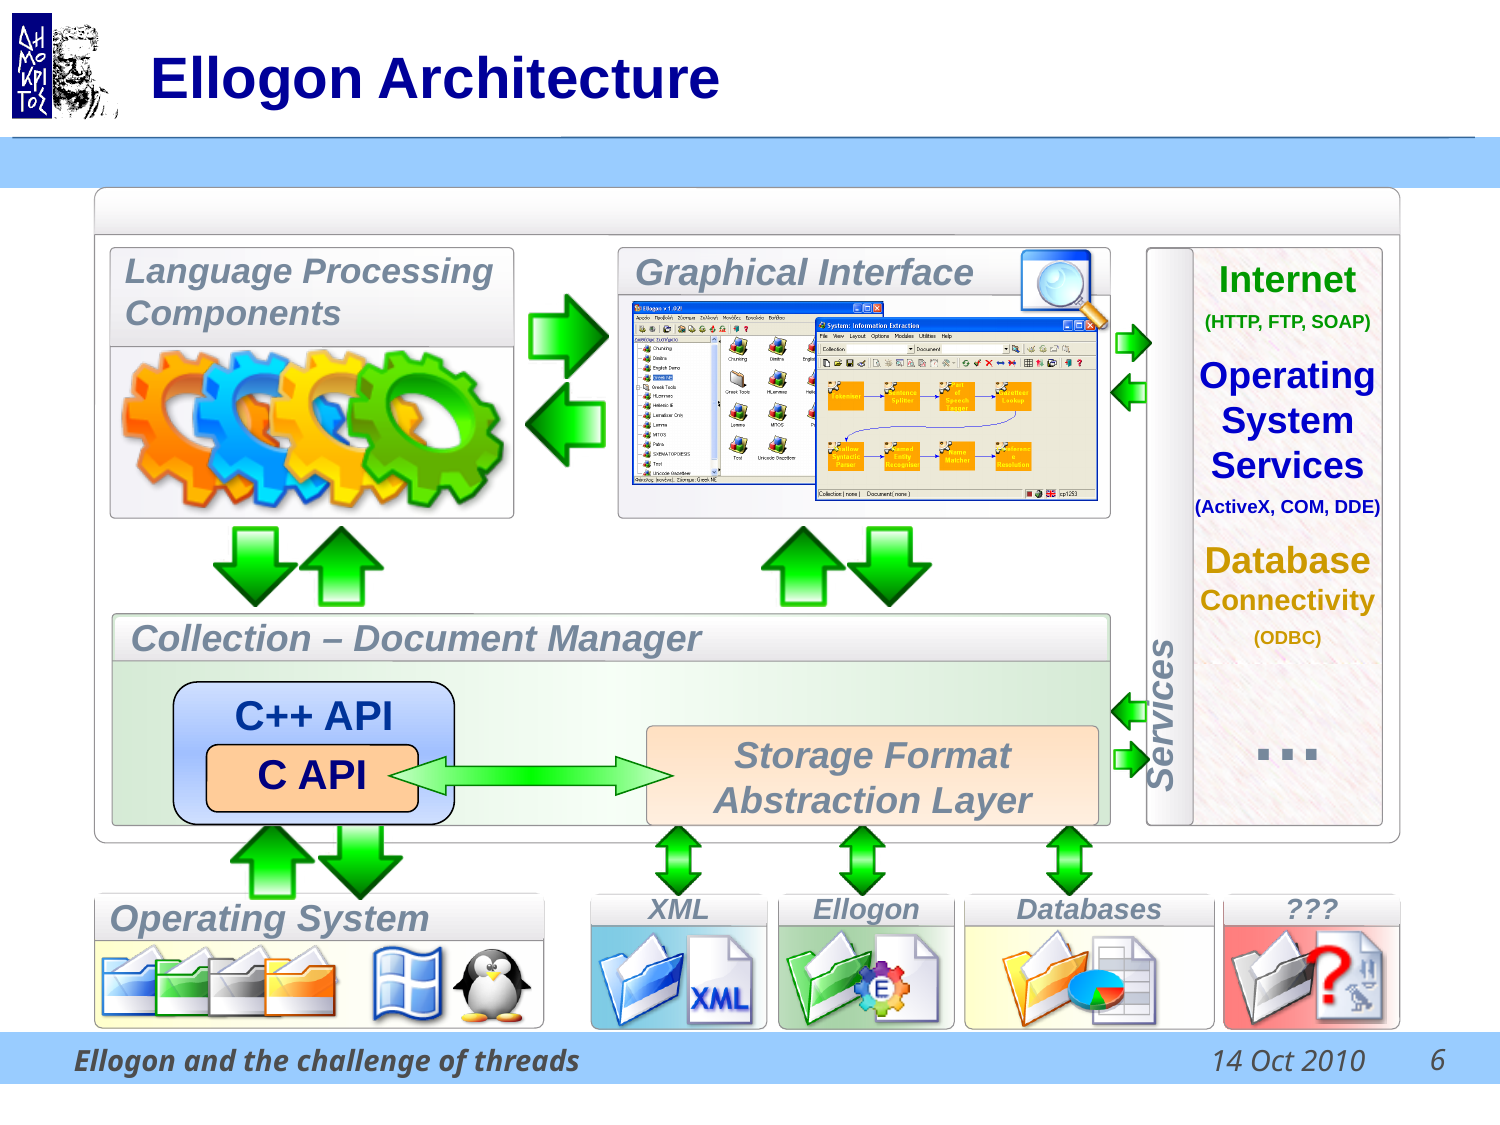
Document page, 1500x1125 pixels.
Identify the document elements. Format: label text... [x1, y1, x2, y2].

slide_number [1190, 1035, 1381, 1086]
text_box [94, 187, 1401, 844]
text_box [1223, 890, 1400, 1030]
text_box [94, 886, 544, 1033]
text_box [111, 606, 1111, 826]
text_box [964, 823, 1215, 1032]
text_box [524, 293, 609, 468]
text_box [230, 834, 404, 900]
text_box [761, 526, 933, 605]
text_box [778, 834, 955, 1030]
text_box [590, 834, 769, 1033]
footer Ellogon and the challenge of threads [58, 1034, 1190, 1086]
picture [11, 13, 118, 120]
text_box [617, 240, 1111, 519]
title Ellogon Architecture [135, 12, 1476, 138]
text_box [1110, 247, 1383, 826]
slide_number 6 [1399, 1033, 1476, 1084]
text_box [100, 240, 544, 531]
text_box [213, 526, 385, 605]
